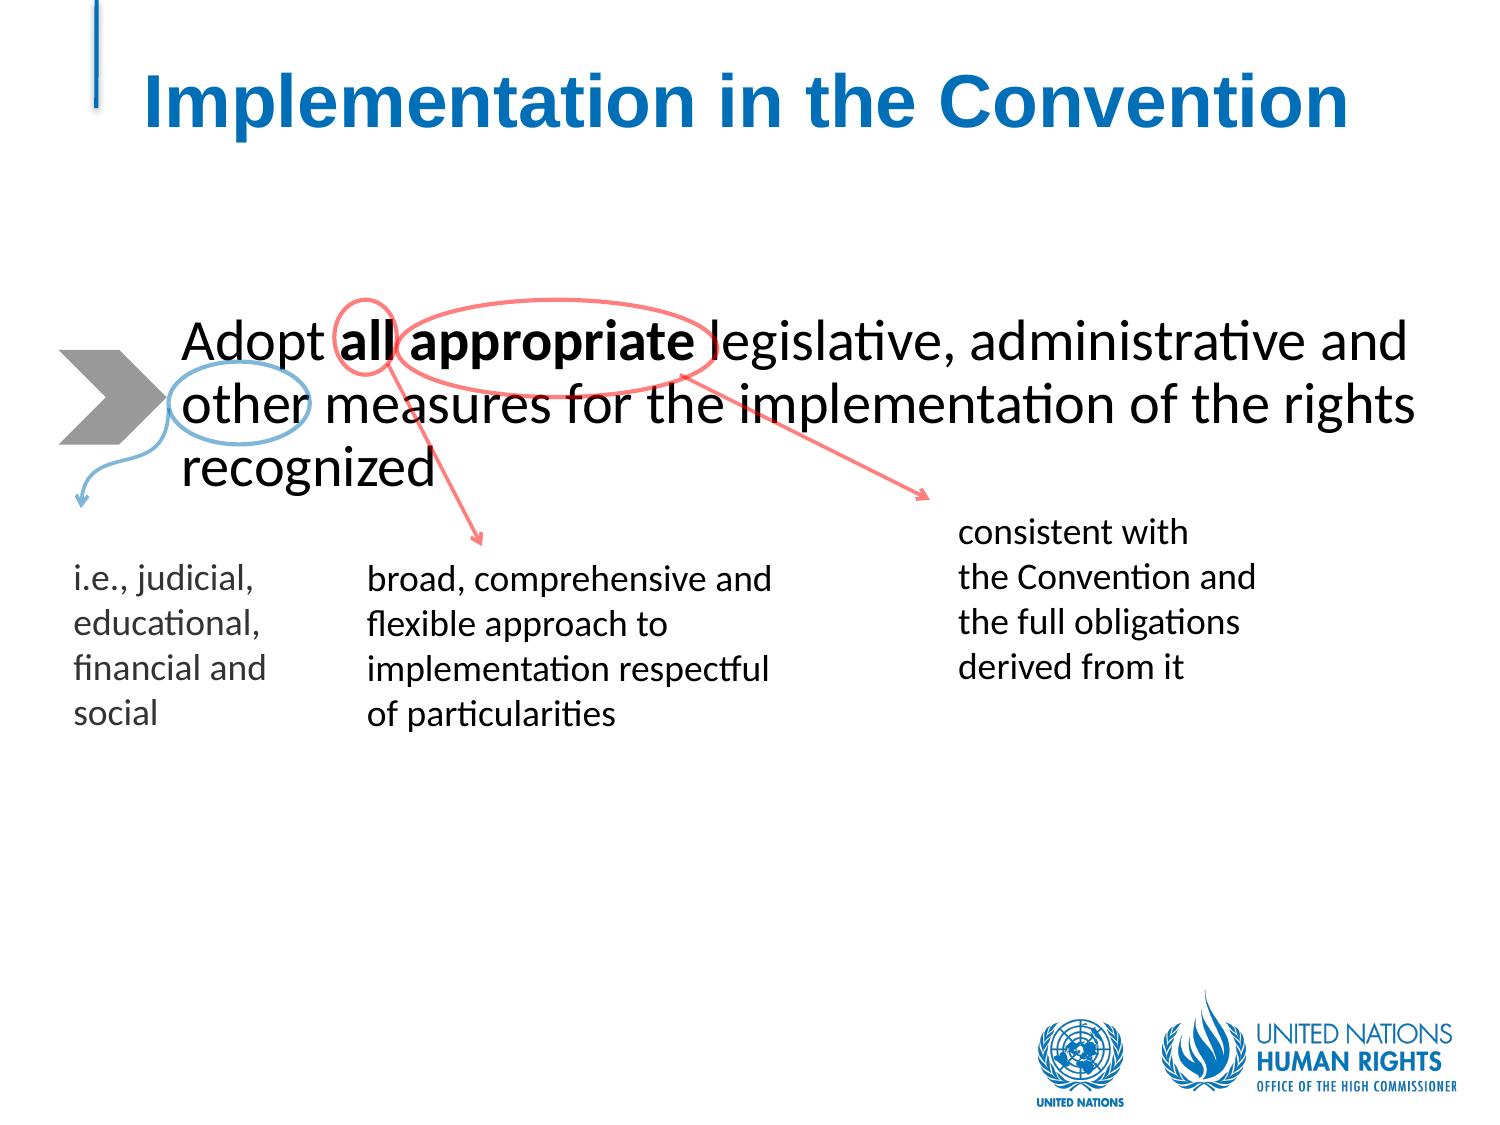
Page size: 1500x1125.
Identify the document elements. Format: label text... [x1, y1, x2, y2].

text_box [168, 361, 310, 445]
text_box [80, 408, 169, 509]
text_box [394, 297, 720, 400]
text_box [387, 363, 483, 547]
text_box i.e., judicial, educational, financial and social [58, 546, 352, 741]
picture [1037, 990, 1457, 1107]
title Implementation in the Convention [58, 45, 1437, 224]
text_box [58, 428, 75, 445]
text_box [332, 297, 399, 377]
text_box Adopt all appropriate legislative, administrative and other measures for the implementation of the rights recognized [166, 223, 1437, 869]
text_box consistent with the Convention and the full obligations derived from it [943, 499, 1325, 740]
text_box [679, 374, 931, 500]
text_box [58, 349, 167, 406]
text_box broad, comprehensive and flexible approach to implementation respectful of particularities [352, 546, 819, 787]
